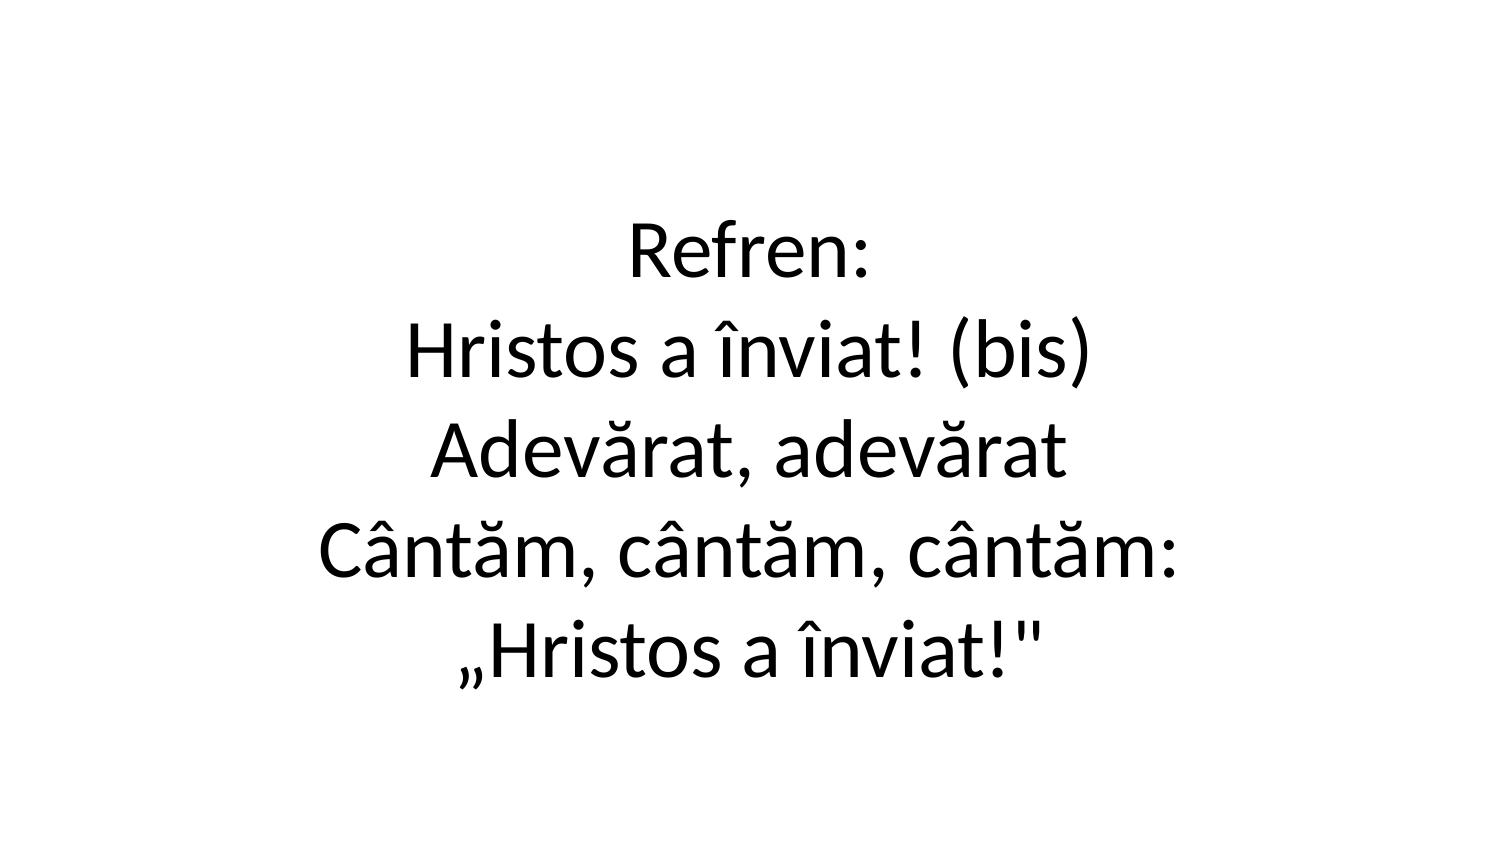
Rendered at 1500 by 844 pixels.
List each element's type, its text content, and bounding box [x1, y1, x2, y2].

text_box Refren: Hristos a înviat! (bis) Adevărat, adevărat Cântăm, cântăm, cântăm: „Hristos a înviat!" [303, 142, 1197, 702]
